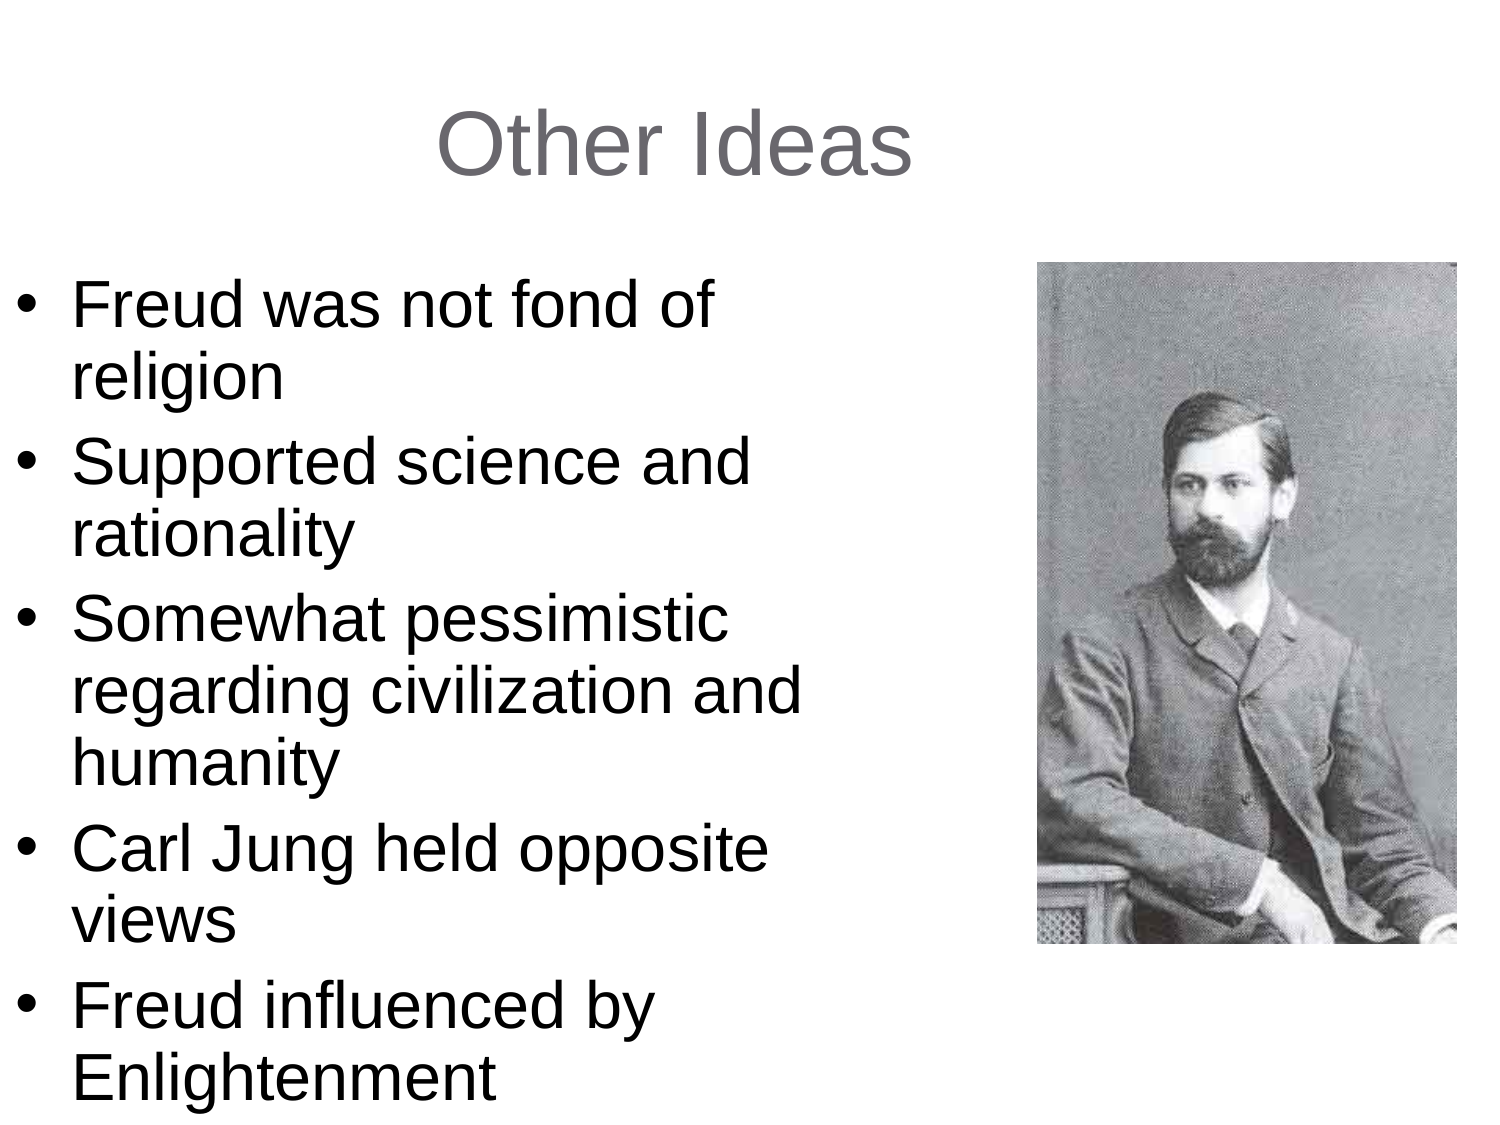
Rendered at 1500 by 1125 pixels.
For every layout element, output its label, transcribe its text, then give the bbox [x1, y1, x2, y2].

list Freud was not fond of religion Supported science and rationality Somewhat pessimistic regarding civilization and humanity Carl Jung held opposite views Freud influenced by Enlightenment [0, 262, 963, 1025]
picture [1037, 262, 1457, 944]
title Other Ideas [0, 45, 1350, 233]
